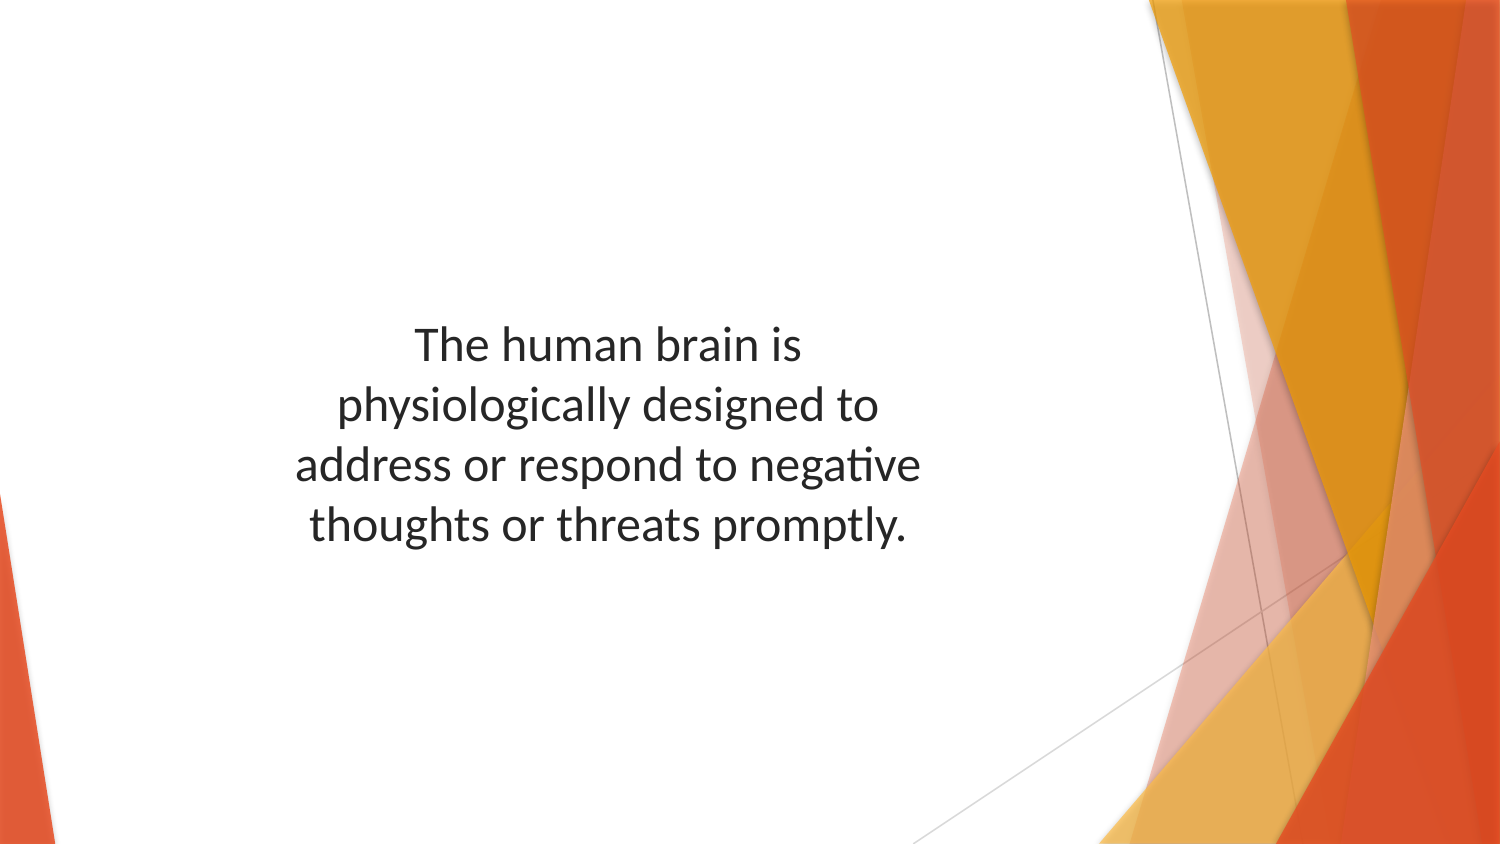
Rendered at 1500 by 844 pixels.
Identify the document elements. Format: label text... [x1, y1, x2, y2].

list The human brain is physiologically designed to address or respond to negative thoughts or threats promptly. [277, 303, 939, 540]
